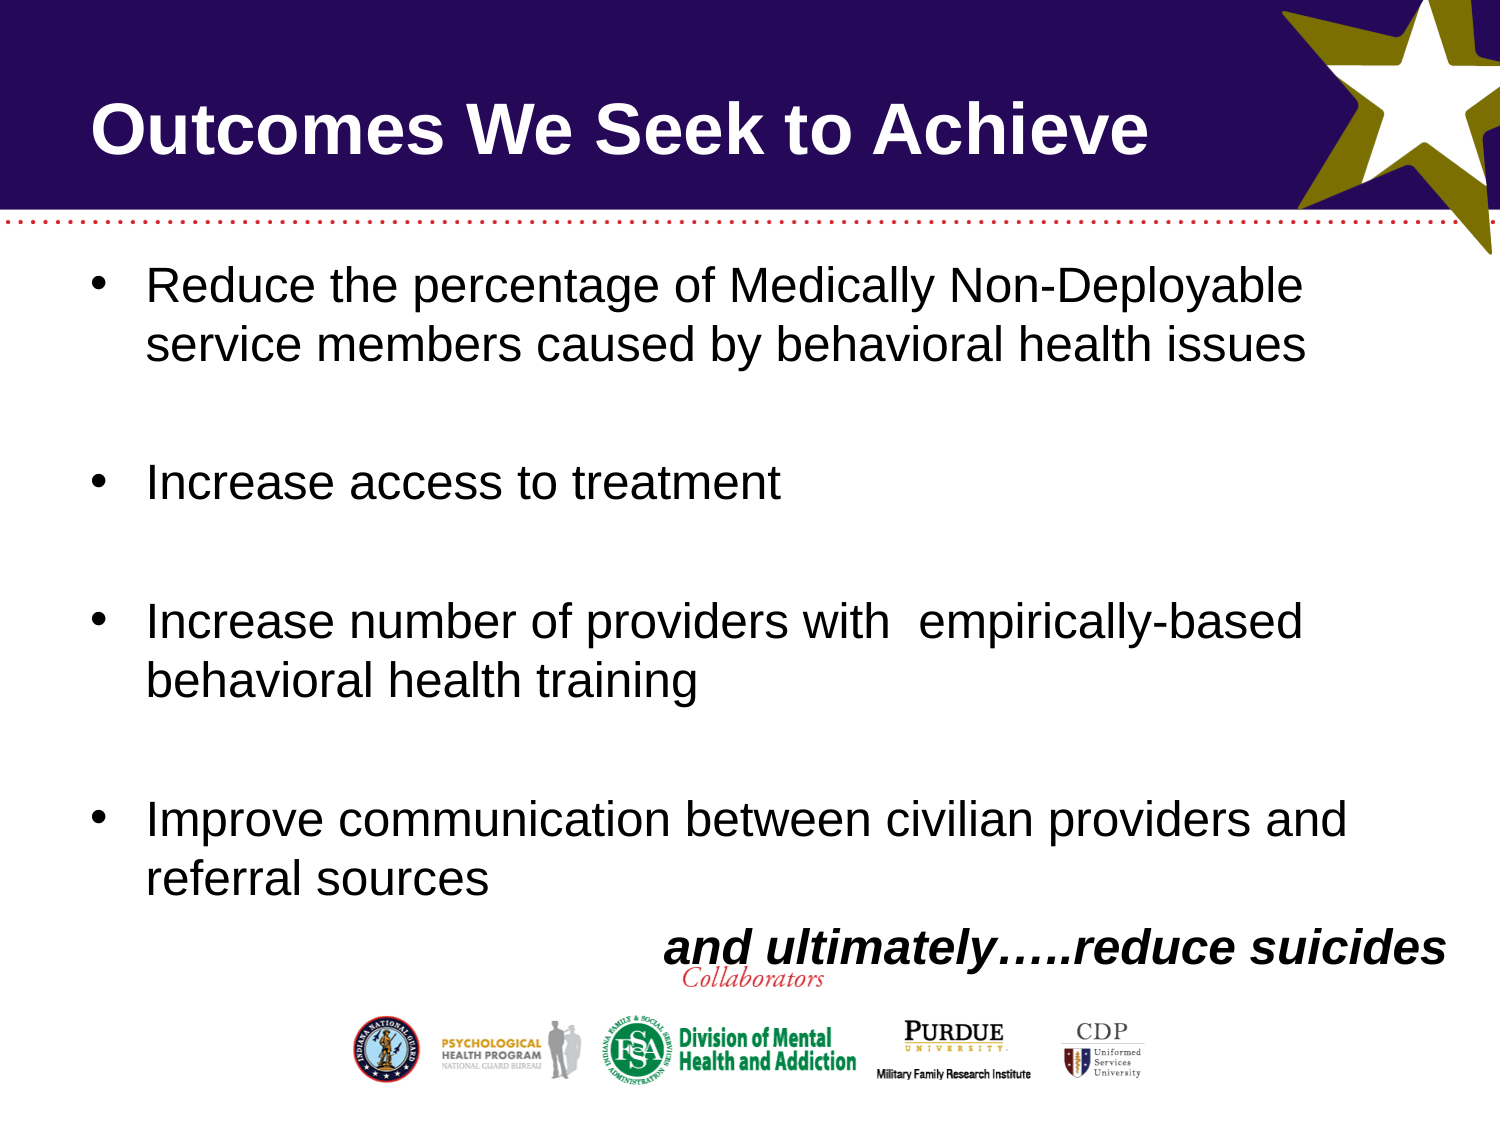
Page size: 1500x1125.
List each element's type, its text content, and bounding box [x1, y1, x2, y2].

title Outcomes We Seek to Achieve [75, 37, 1313, 213]
list Reduce the percentage of Medically Non-Deployable service members caused by behavioral health issues Increase access to treatment Increase number of providers with empirically-based behavioral health training Improve communication between civilian providers and referral sources and ultimately…..reduce suicides [75, 245, 1463, 988]
picture [0, 0, 1500, 1125]
